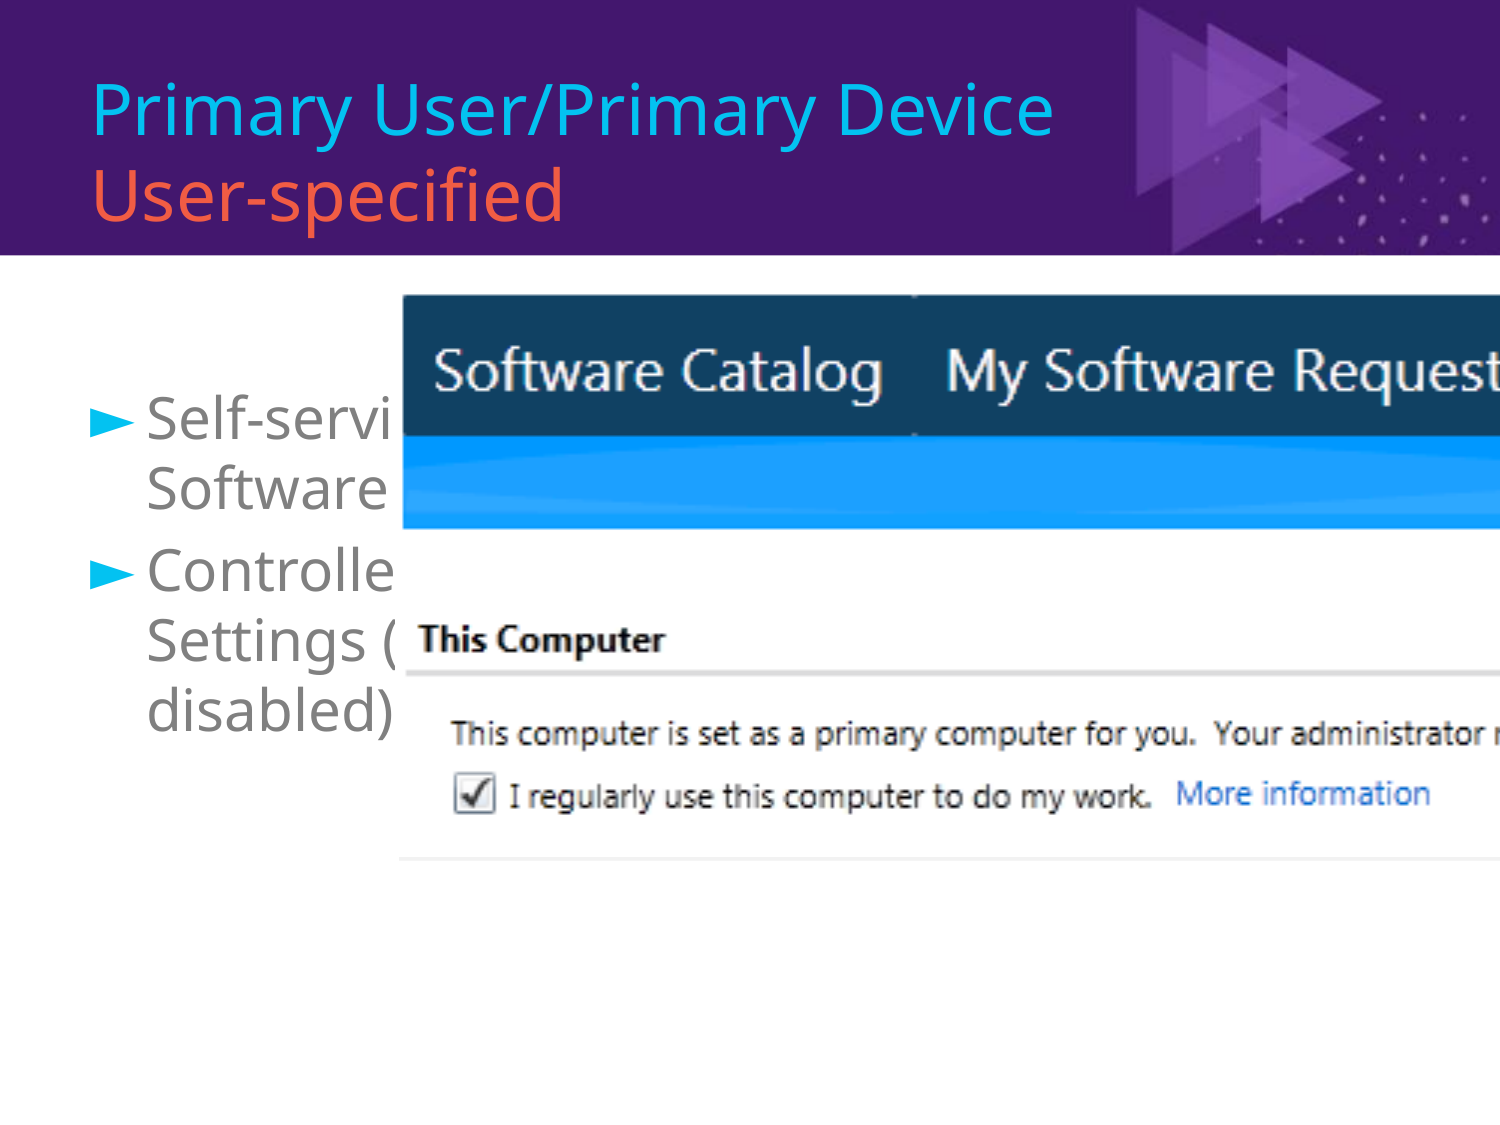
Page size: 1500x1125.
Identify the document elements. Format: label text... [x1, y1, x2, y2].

title Primary User/Primary Device User-specified [75, 56, 1425, 244]
picture [394, 290, 1500, 857]
picture [0, 0, 1500, 255]
list Self-service via Software Catalog Controlled via Client Settings (default disabled) [75, 373, 750, 1005]
